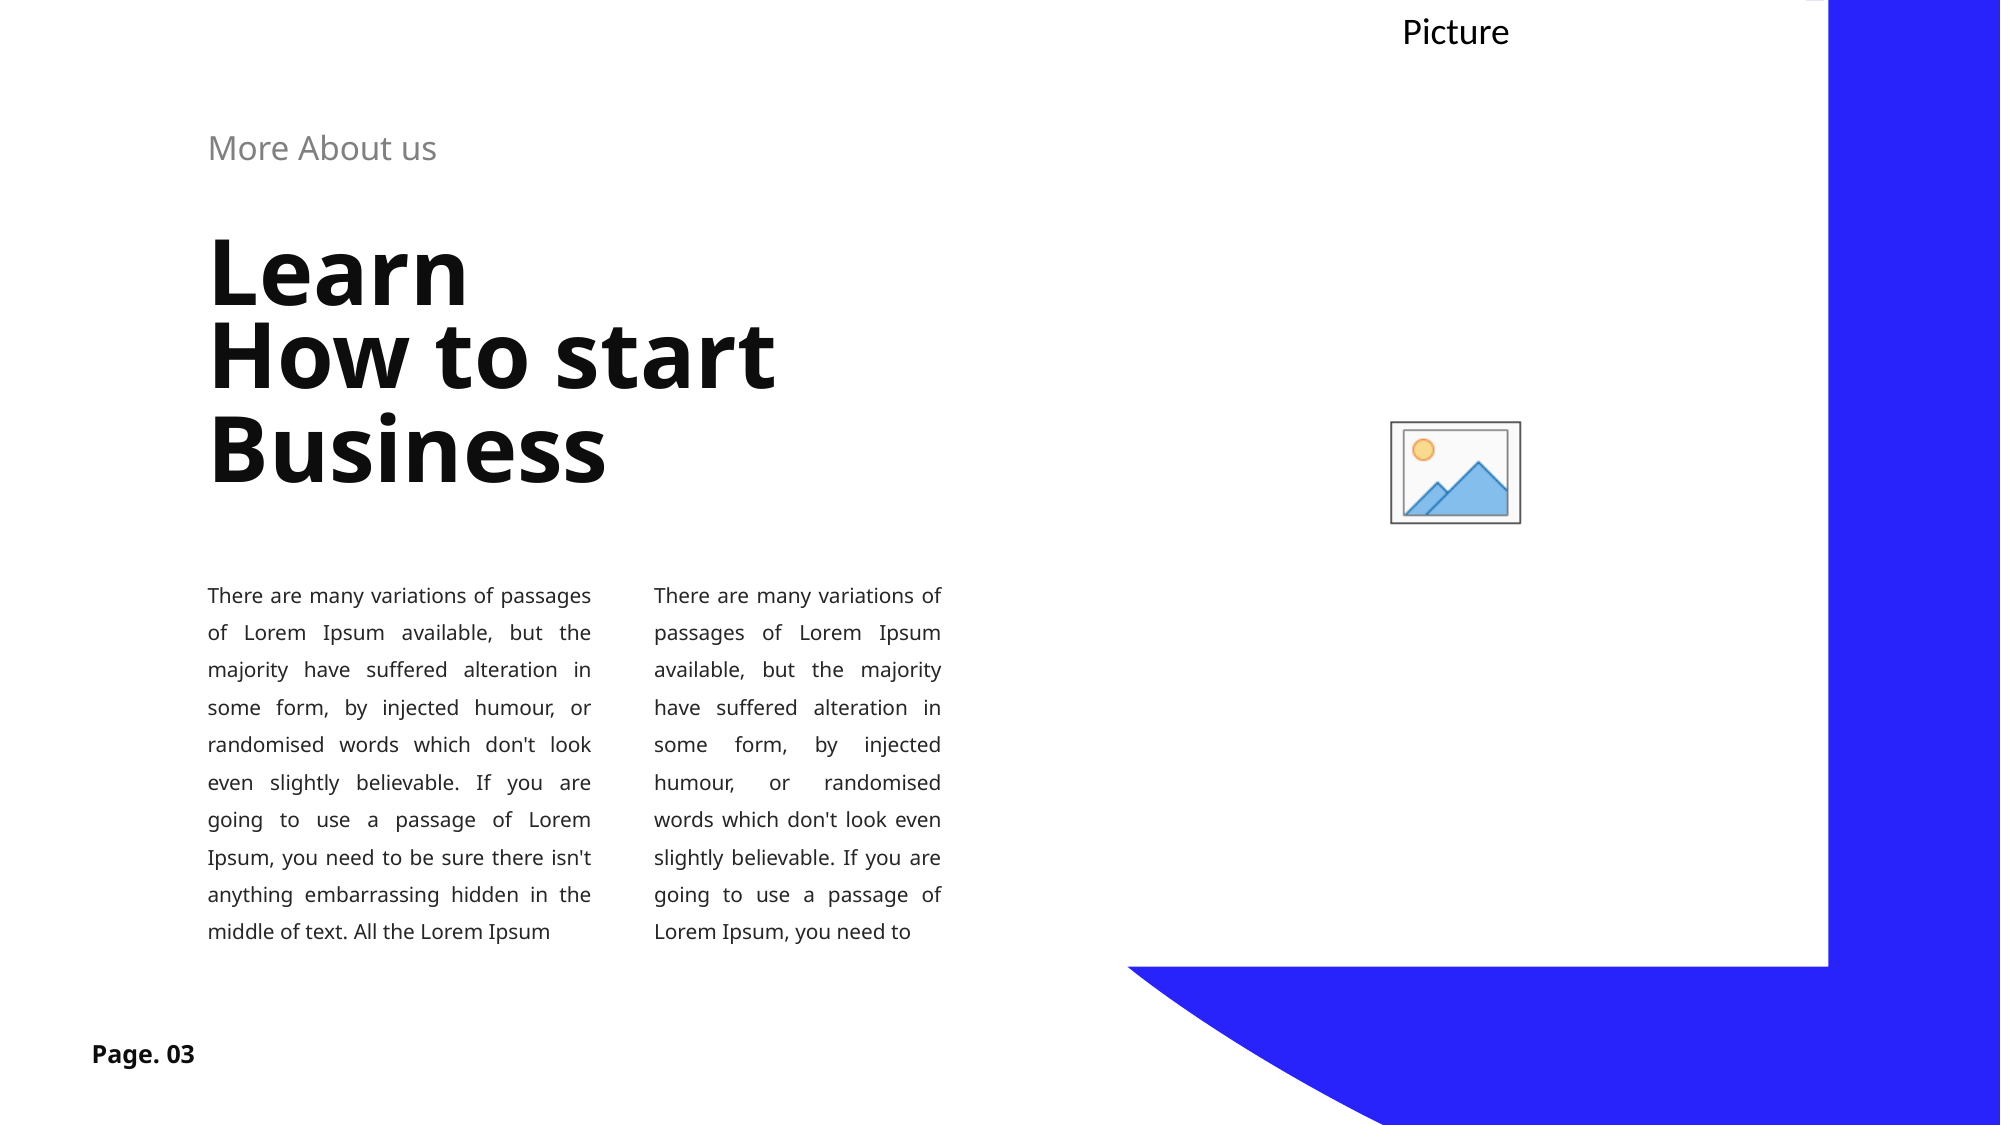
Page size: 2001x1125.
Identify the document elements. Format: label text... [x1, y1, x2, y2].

text_box There are many variations of passages of Lorem Ipsum available, but the majority have suffered alteration in some form, by injected humour, or randomised words which don't look even slightly believable. If you are going to use a passage of Lorem Ipsum, you need to be sure there isn't anything embarrassing hidden in the middle of text. All the Lorem Ipsum [192, 562, 607, 952]
text_box More About us [192, 119, 557, 175]
text_box [1124, 0, 2000, 1125]
picture [1106, 0, 1807, 947]
text_box How to start [192, 289, 907, 383]
text_box Business [192, 383, 907, 509]
text_box Learn [192, 206, 907, 289]
text_box Page. 03 [76, 1031, 418, 1076]
text_box There are many variations of passages of Lorem Ipsum available, but the majority have suffered alteration in some form, by injected humour, or randomised words which don't look even slightly believable. If you are going to use a passage of Lorem Ipsum, you need to [639, 562, 957, 952]
